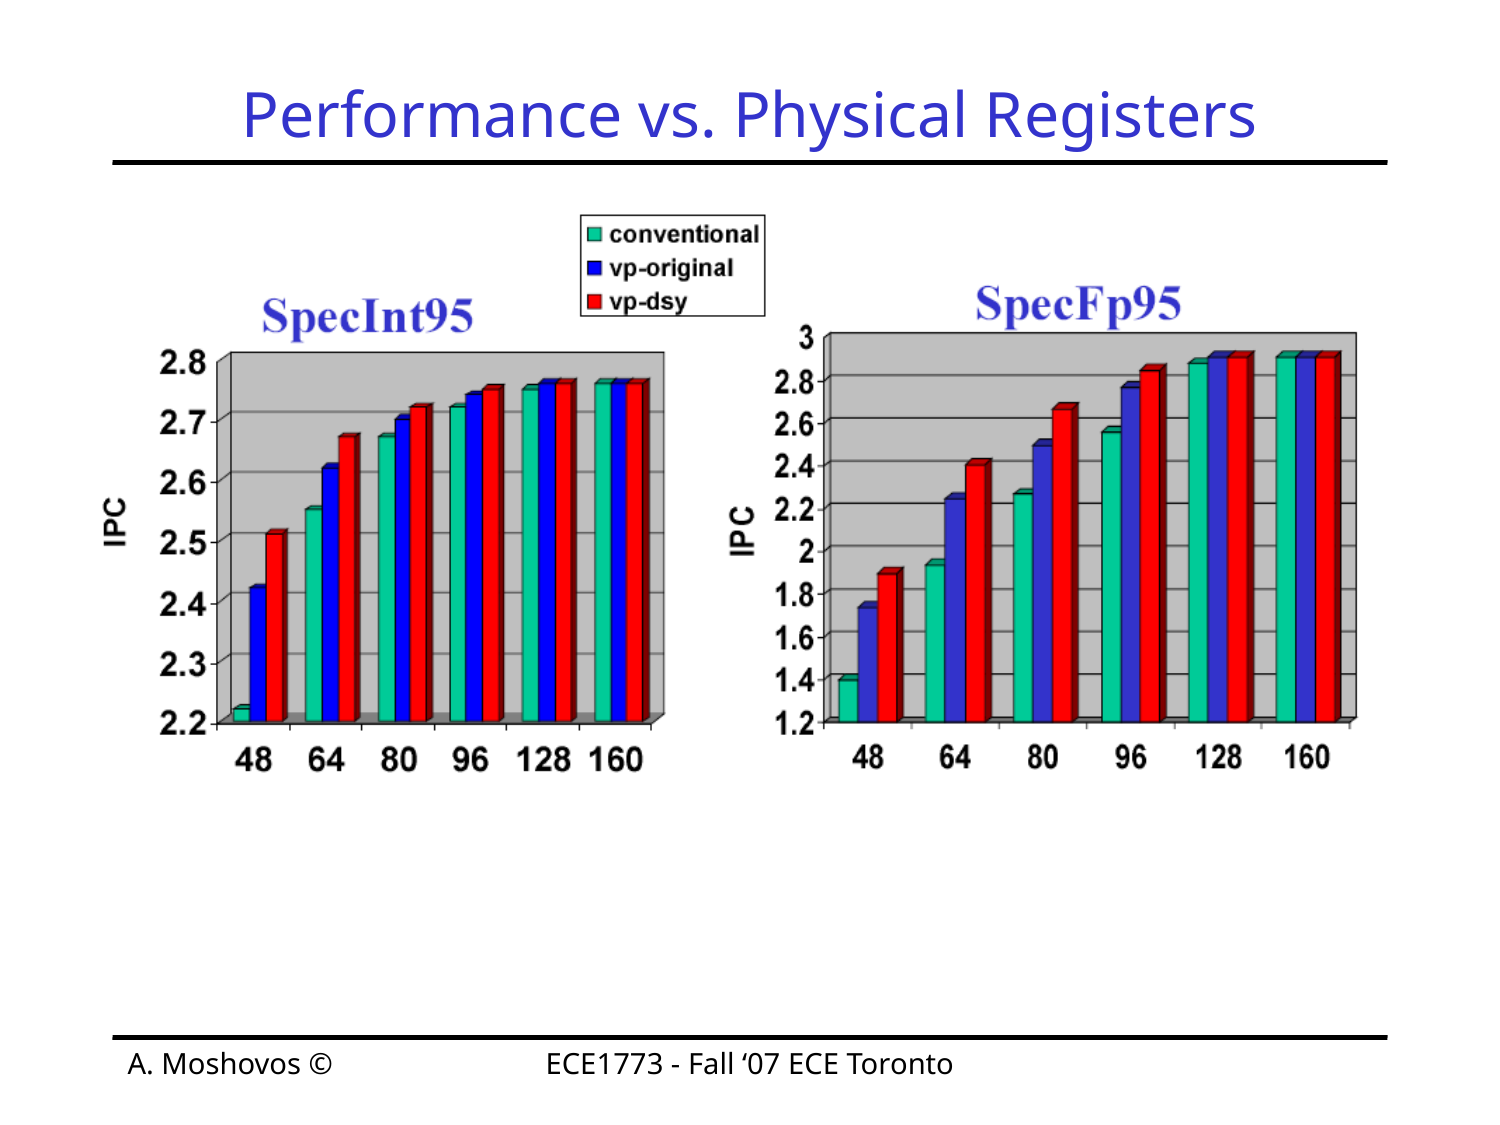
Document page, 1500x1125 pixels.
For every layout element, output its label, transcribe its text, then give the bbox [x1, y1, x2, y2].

title Performance vs. Physical Registers [112, 62, 1388, 163]
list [97, 197, 1373, 829]
slide_number A. Moshovos © [112, 1037, 426, 1101]
footer ECE1773 - Fall ‘07 ECE Toronto [487, 1037, 1013, 1101]
